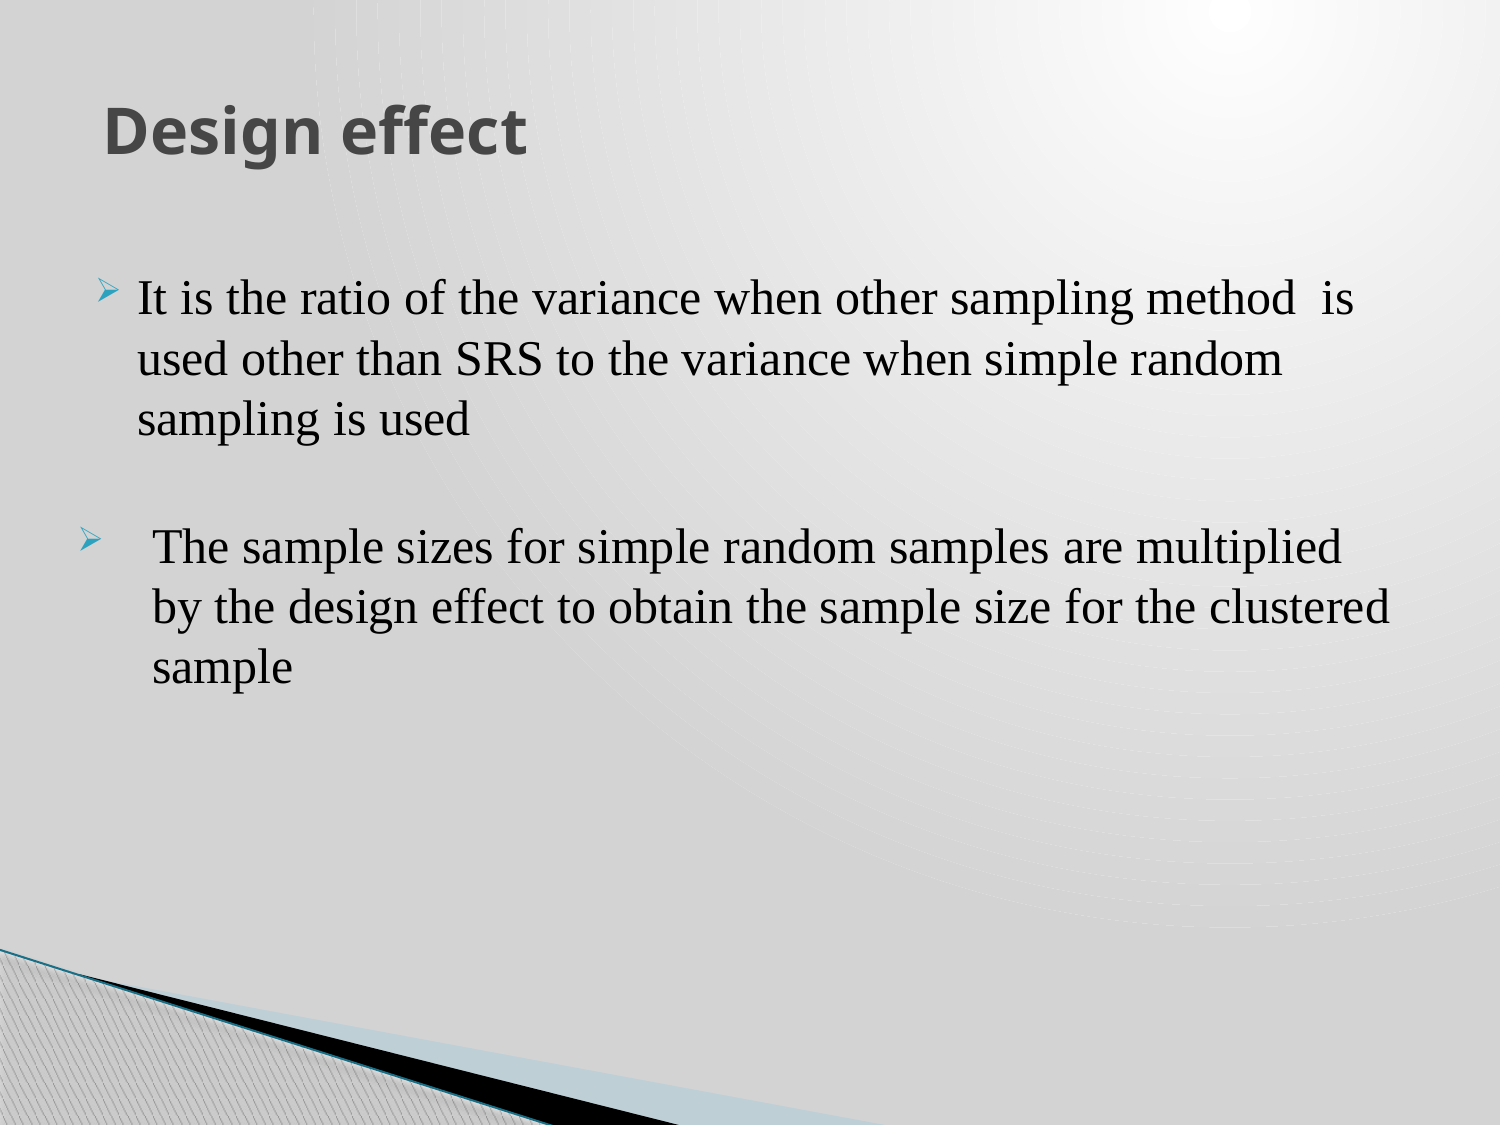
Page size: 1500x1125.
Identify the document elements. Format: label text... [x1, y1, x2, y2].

list It is the ratio of the variance when other sampling method is used other than SRS to the variance when simple random sampling is used The sample sizes for simple random samples are multiplied by the design effect to obtain the sample size for the clustered sample [62, 257, 1413, 1000]
title Design effect [87, 82, 1425, 175]
